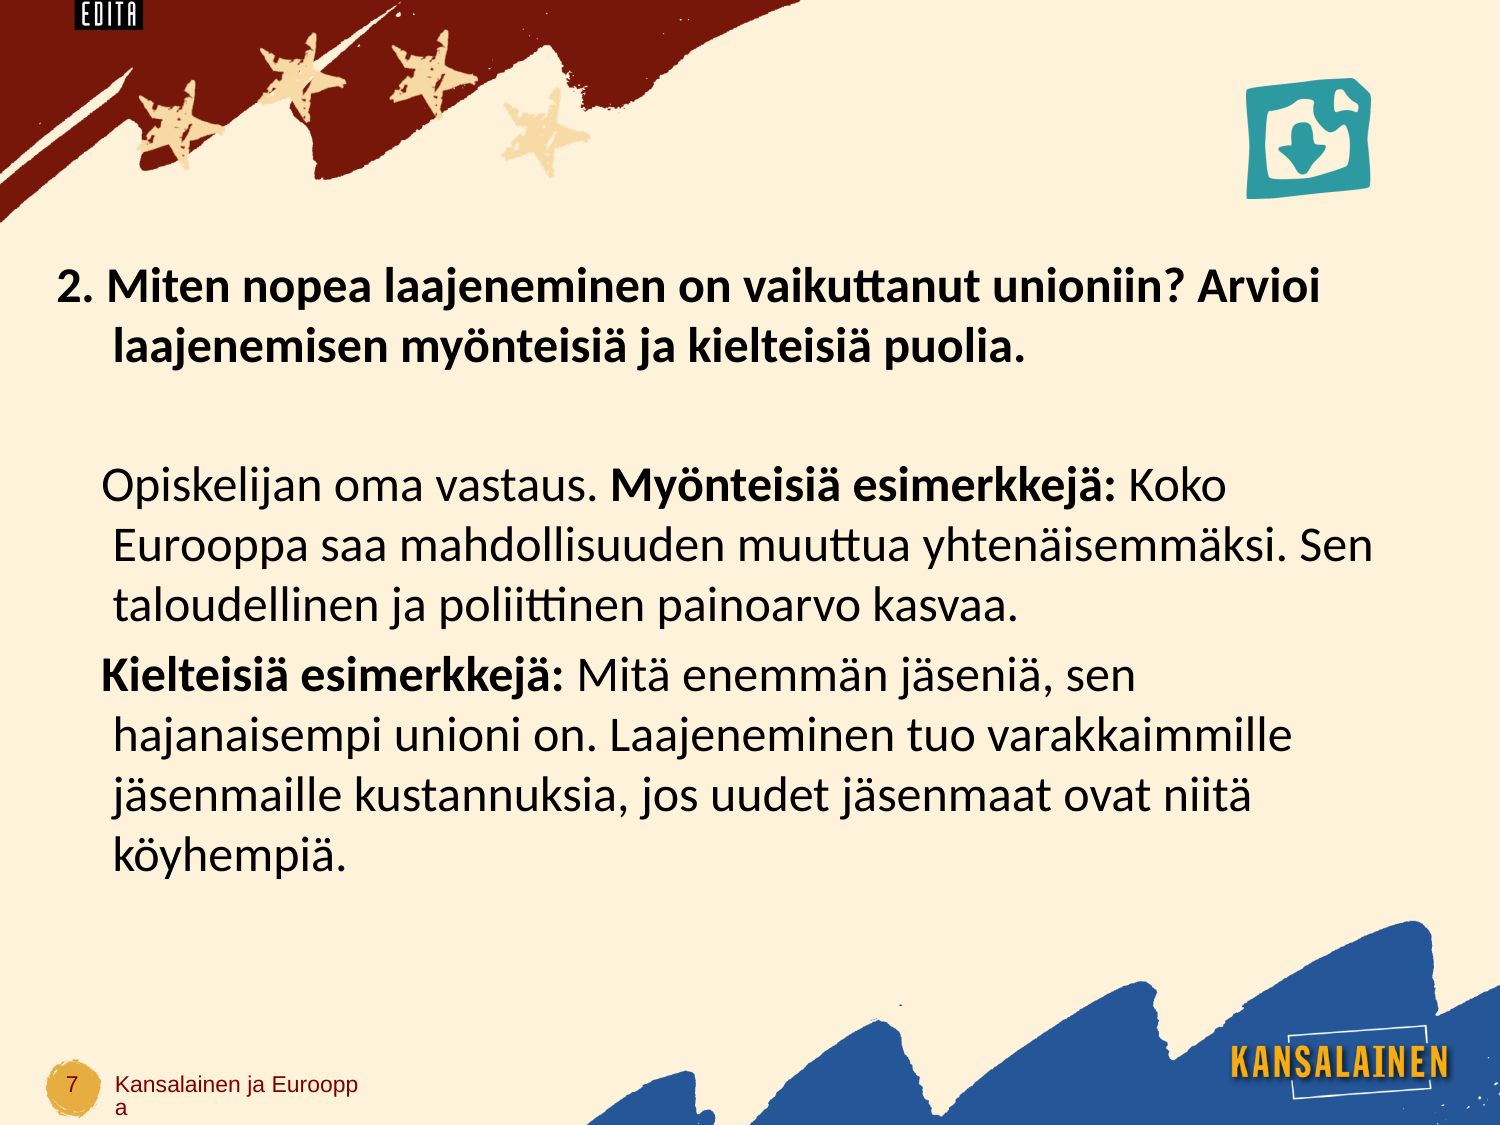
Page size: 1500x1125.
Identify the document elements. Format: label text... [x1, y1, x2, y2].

list 2. Miten nopea laajeneminen on vaikuttanut unioniin? Arvioi laajenemisen myönteisiä ja kielteisiä puolia. Opiskelijan oma vastaus. Myönteisiä esimerkkejä: Koko Eurooppa saa mahdollisuuden muuttua yhtenäisemmäksi. Sen taloudellinen ja poliittinen painoarvo kasvaa. Kielteisiä esimerkkejä: Mitä enemmän jäseniä, sen hajanaisempi unioni on. Laajeneminen tuo varakkaimmille jäsenmaille kustannuksia, jos uudet jäsenmaat ovat niitä köyhempiä. [41, 184, 1412, 1088]
picture [0, 0, 1500, 1125]
footer Kansalainen ja Eurooppa [99, 1062, 376, 1125]
slide_number 7 [37, 1062, 99, 1125]
